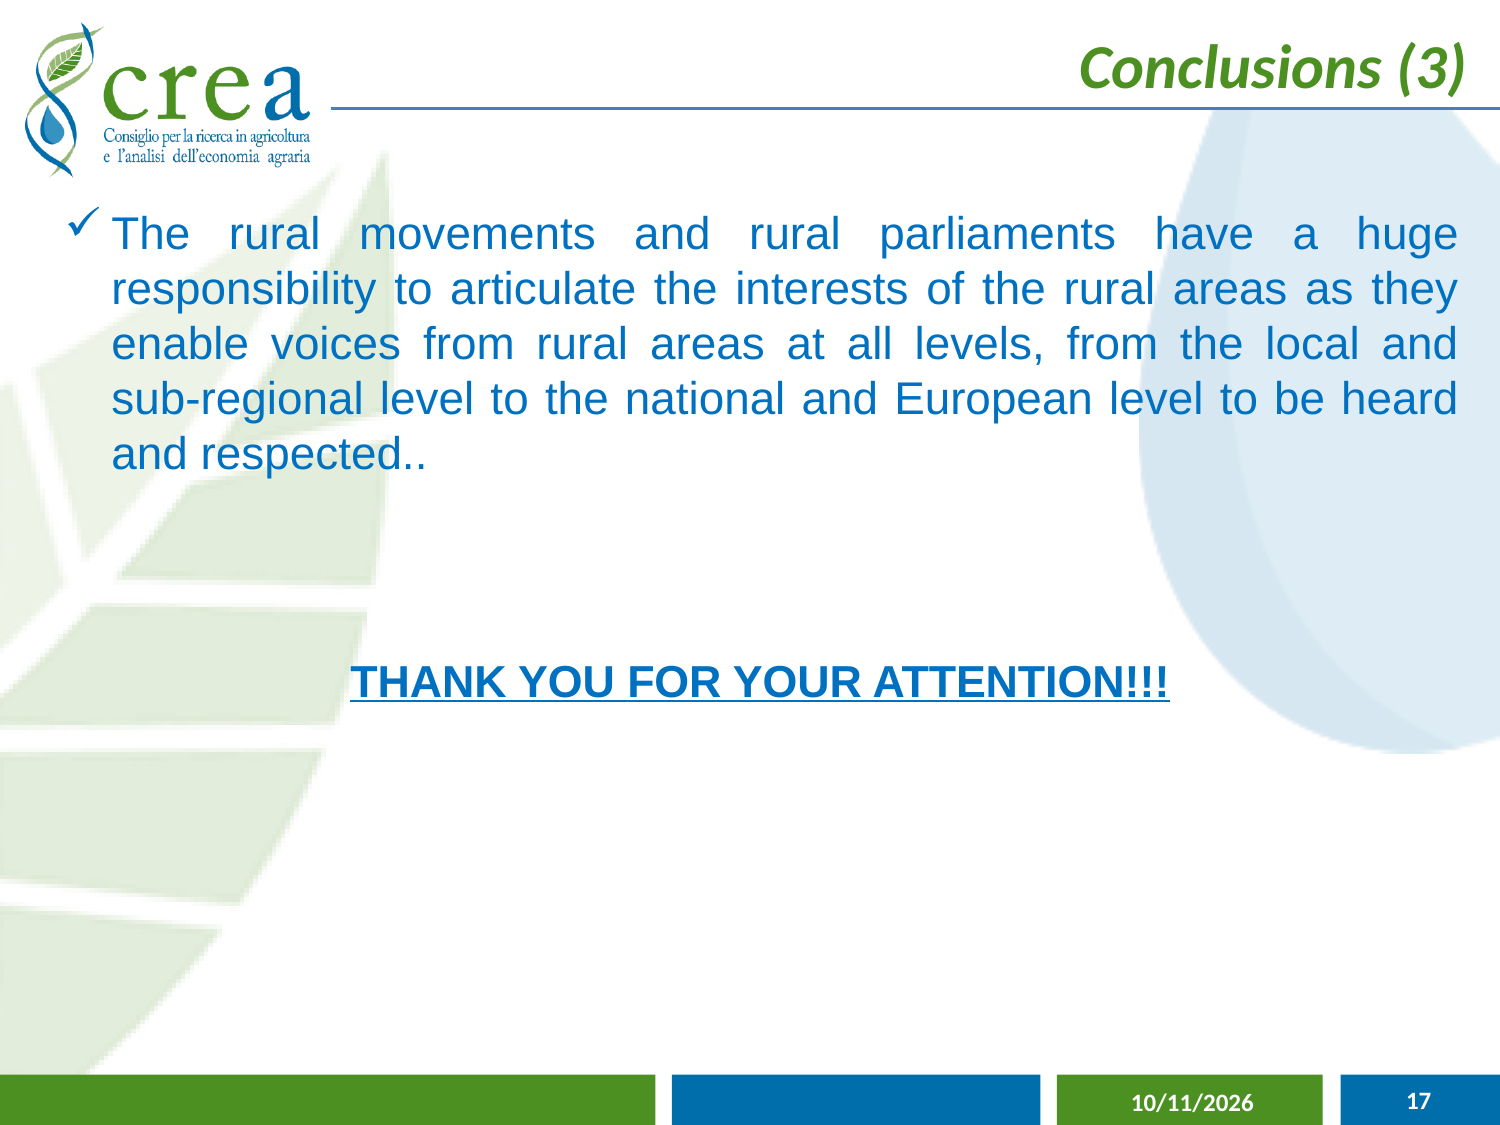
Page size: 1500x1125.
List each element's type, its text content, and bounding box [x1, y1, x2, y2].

text_box THANK YOU FOR YOUR ATTENTION!!! [48, 645, 1473, 714]
picture [0, 22, 408, 1079]
picture [1139, 110, 1500, 754]
list Conclusions (3) [336, 19, 1483, 90]
text_box The rural movements and rural parliaments have a huge responsibility to articulate the interests of the rural areas as they enable voices from rural areas at all levels, from the local and sub-regional level to the national and European level to be heard and respected.. [49, 196, 1475, 486]
